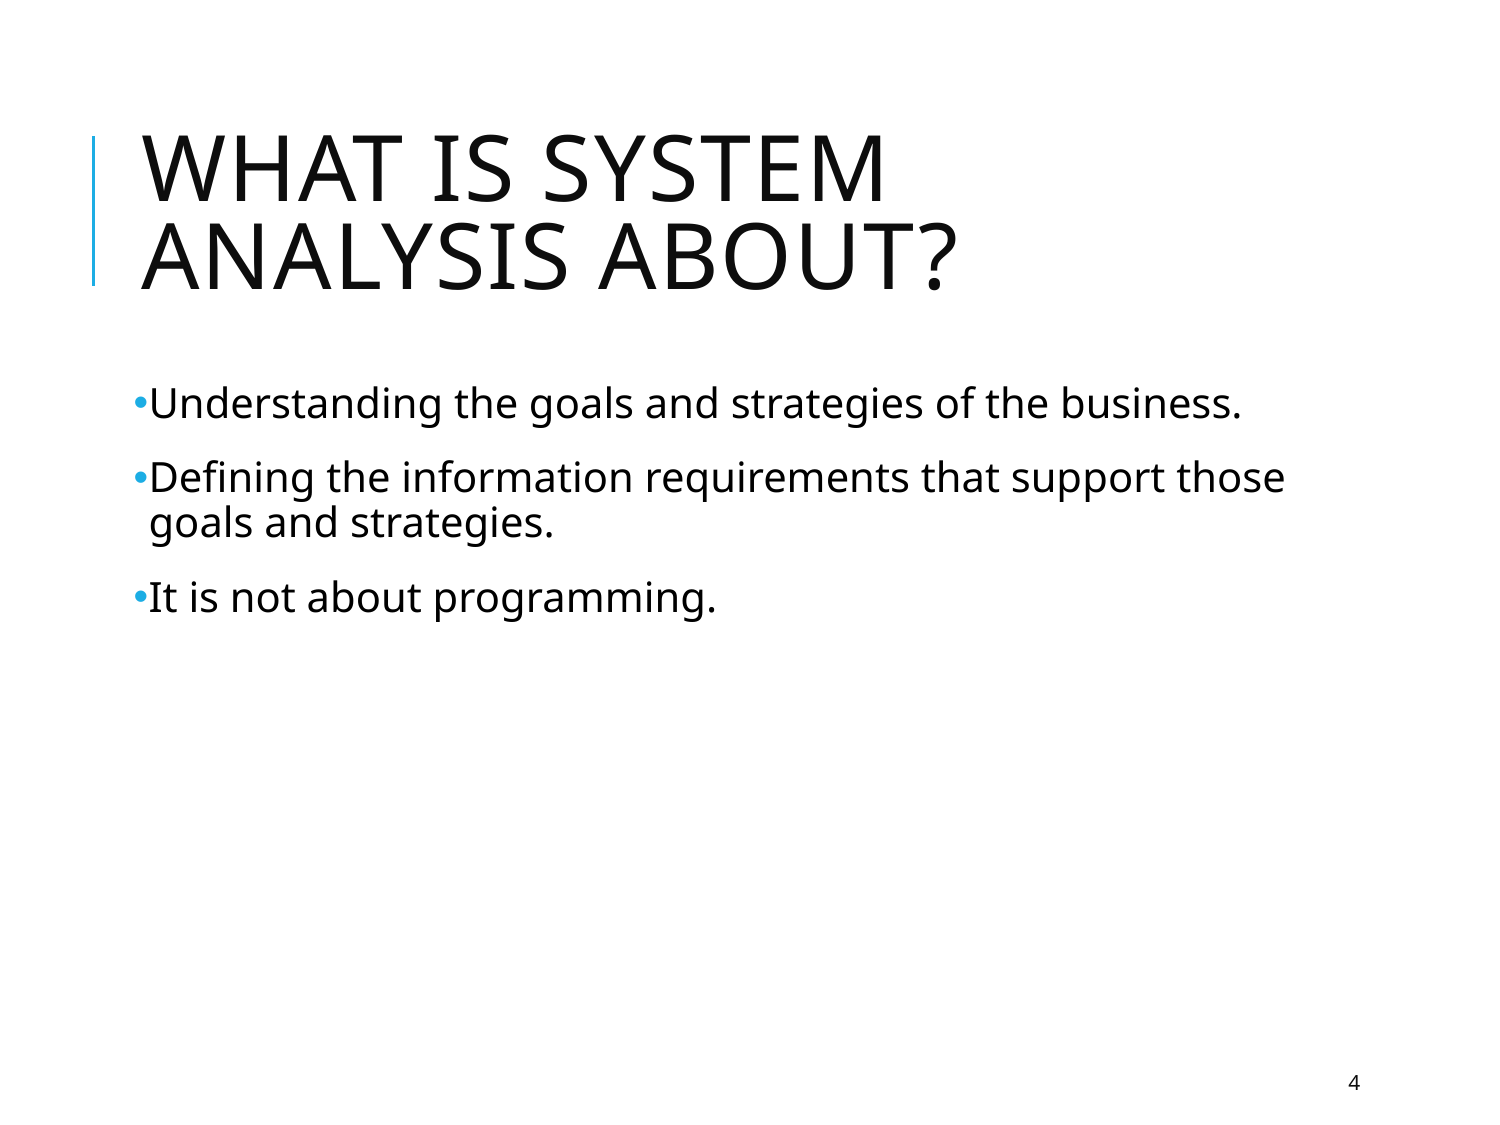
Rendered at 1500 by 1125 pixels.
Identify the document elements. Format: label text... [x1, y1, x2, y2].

title What Is System Analysis About? [126, 96, 1322, 342]
slide_number 4 [1333, 1061, 1454, 1107]
list Understanding the goals and strategies of the business. Defining the information requirements that support those goals and strategies. It is not about programming. [126, 375, 1322, 1035]
